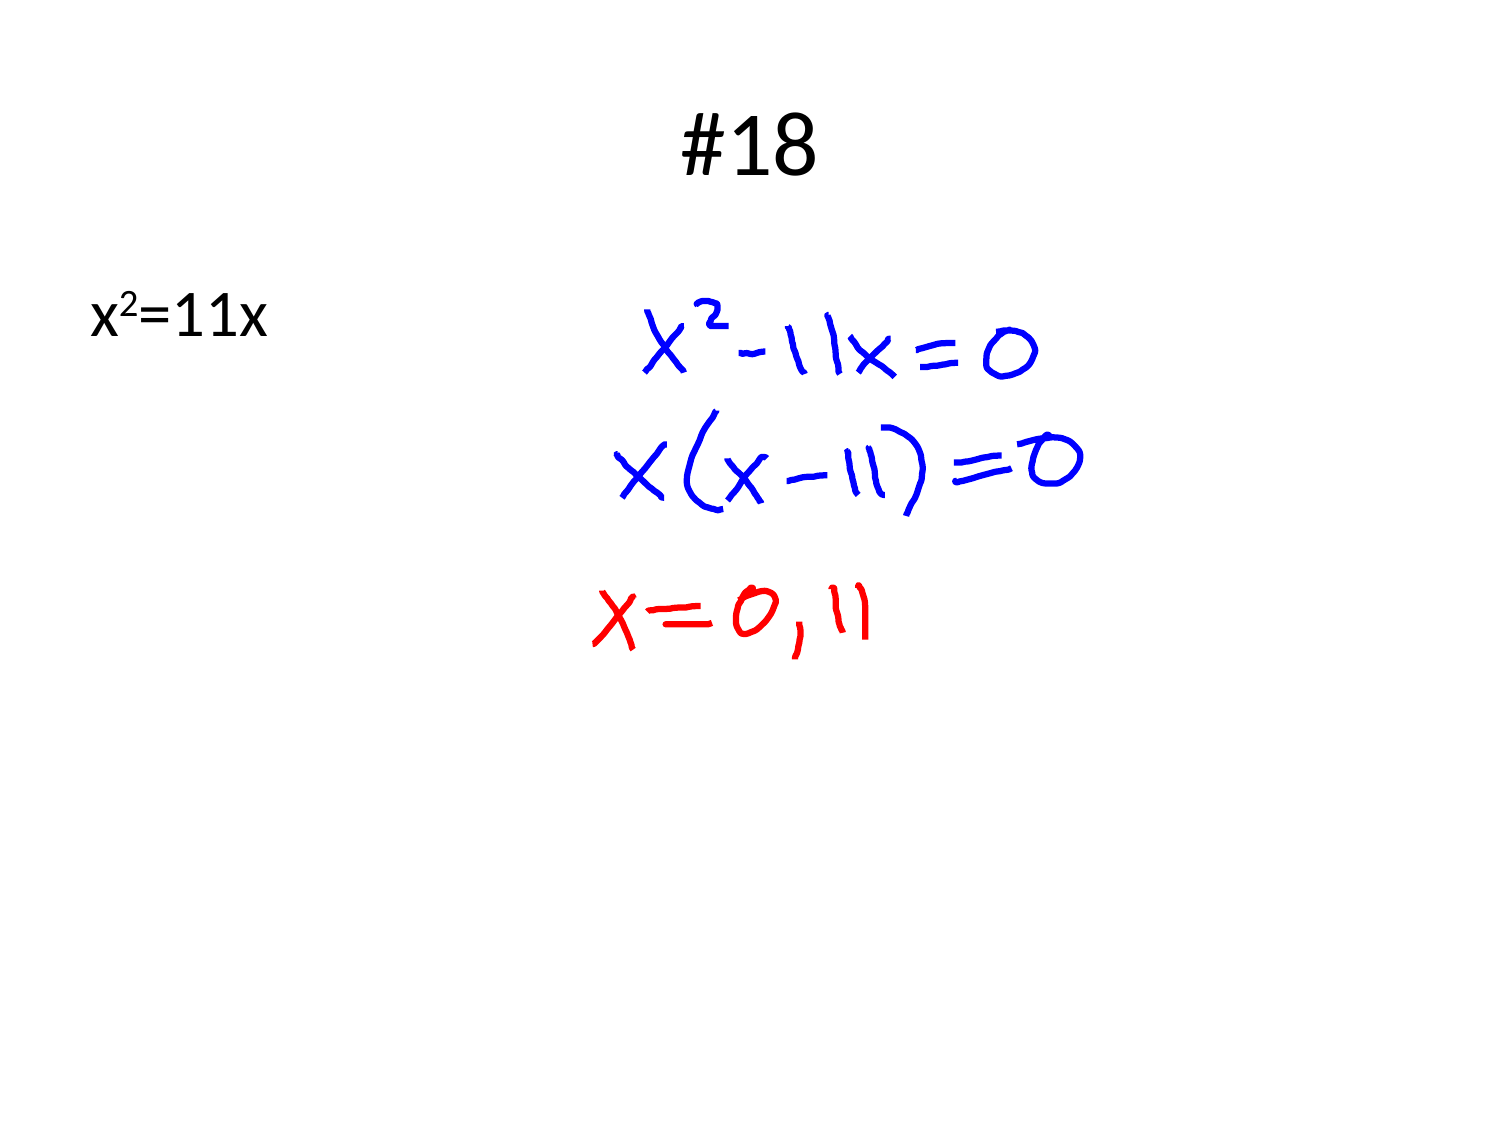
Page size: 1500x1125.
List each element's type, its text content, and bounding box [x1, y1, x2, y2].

text_box [738, 350, 766, 355]
text_box [646, 309, 667, 347]
text_box [954, 467, 1012, 484]
text_box [915, 342, 956, 351]
text_box [880, 426, 924, 517]
text_box [664, 622, 713, 626]
text_box [646, 605, 701, 613]
text_box [617, 616, 634, 650]
text_box [849, 335, 871, 358]
text_box [615, 453, 639, 476]
text_box [920, 362, 959, 368]
text_box [601, 590, 618, 616]
text_box [592, 595, 635, 645]
text_box [726, 458, 744, 478]
text_box [639, 476, 665, 499]
text_box [665, 346, 685, 373]
title #18 [75, 45, 1425, 233]
text_box [871, 358, 896, 378]
text_box [621, 443, 667, 499]
text_box [830, 587, 844, 633]
text_box [826, 314, 841, 375]
text_box [794, 621, 802, 660]
text_box [745, 480, 762, 504]
text_box [685, 410, 724, 511]
text_box [857, 584, 867, 640]
text_box [953, 454, 1002, 464]
text_box [787, 326, 806, 375]
text_box [985, 328, 1036, 378]
text_box [726, 456, 768, 501]
text_box [696, 300, 729, 327]
text_box [857, 338, 891, 374]
list x2=11x [75, 262, 1425, 1005]
text_box [846, 450, 859, 496]
text_box [1017, 433, 1082, 485]
text_box [643, 325, 684, 374]
text_box [867, 446, 885, 496]
text_box [786, 474, 828, 482]
text_box [735, 587, 777, 635]
